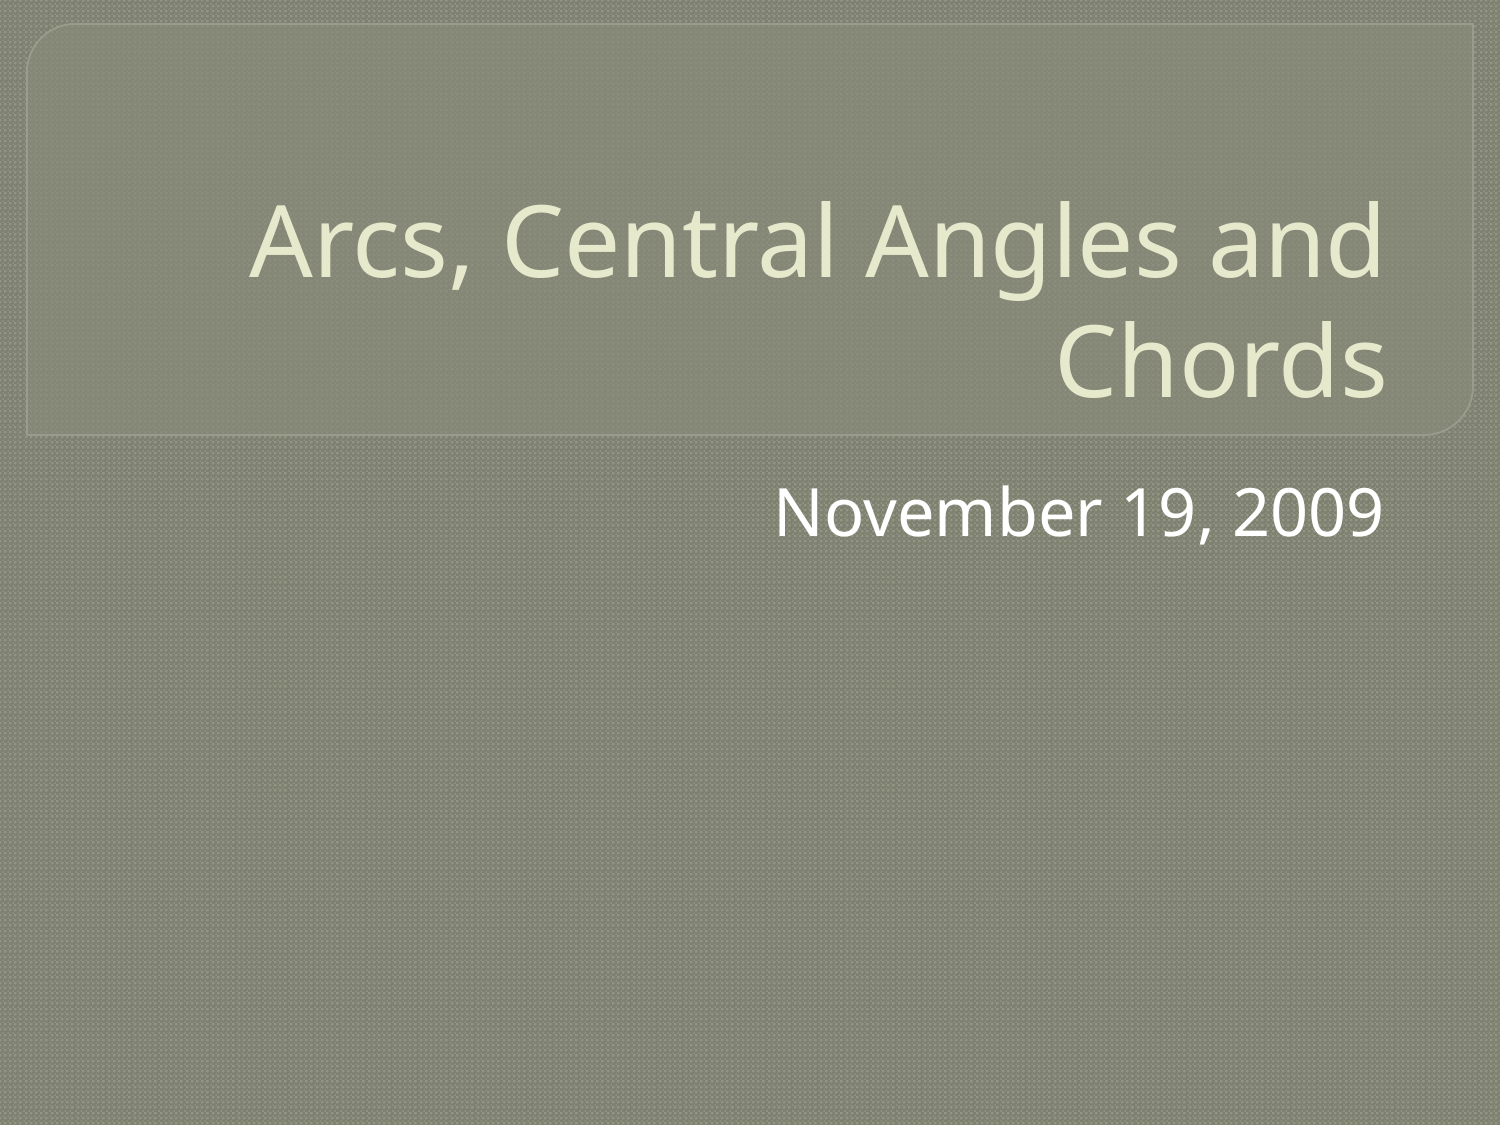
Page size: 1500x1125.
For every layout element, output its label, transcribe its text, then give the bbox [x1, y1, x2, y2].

subtitle November 19, 2009 [350, 462, 1427, 750]
title Arcs, Central Angles and Chords [76, 62, 1427, 425]
